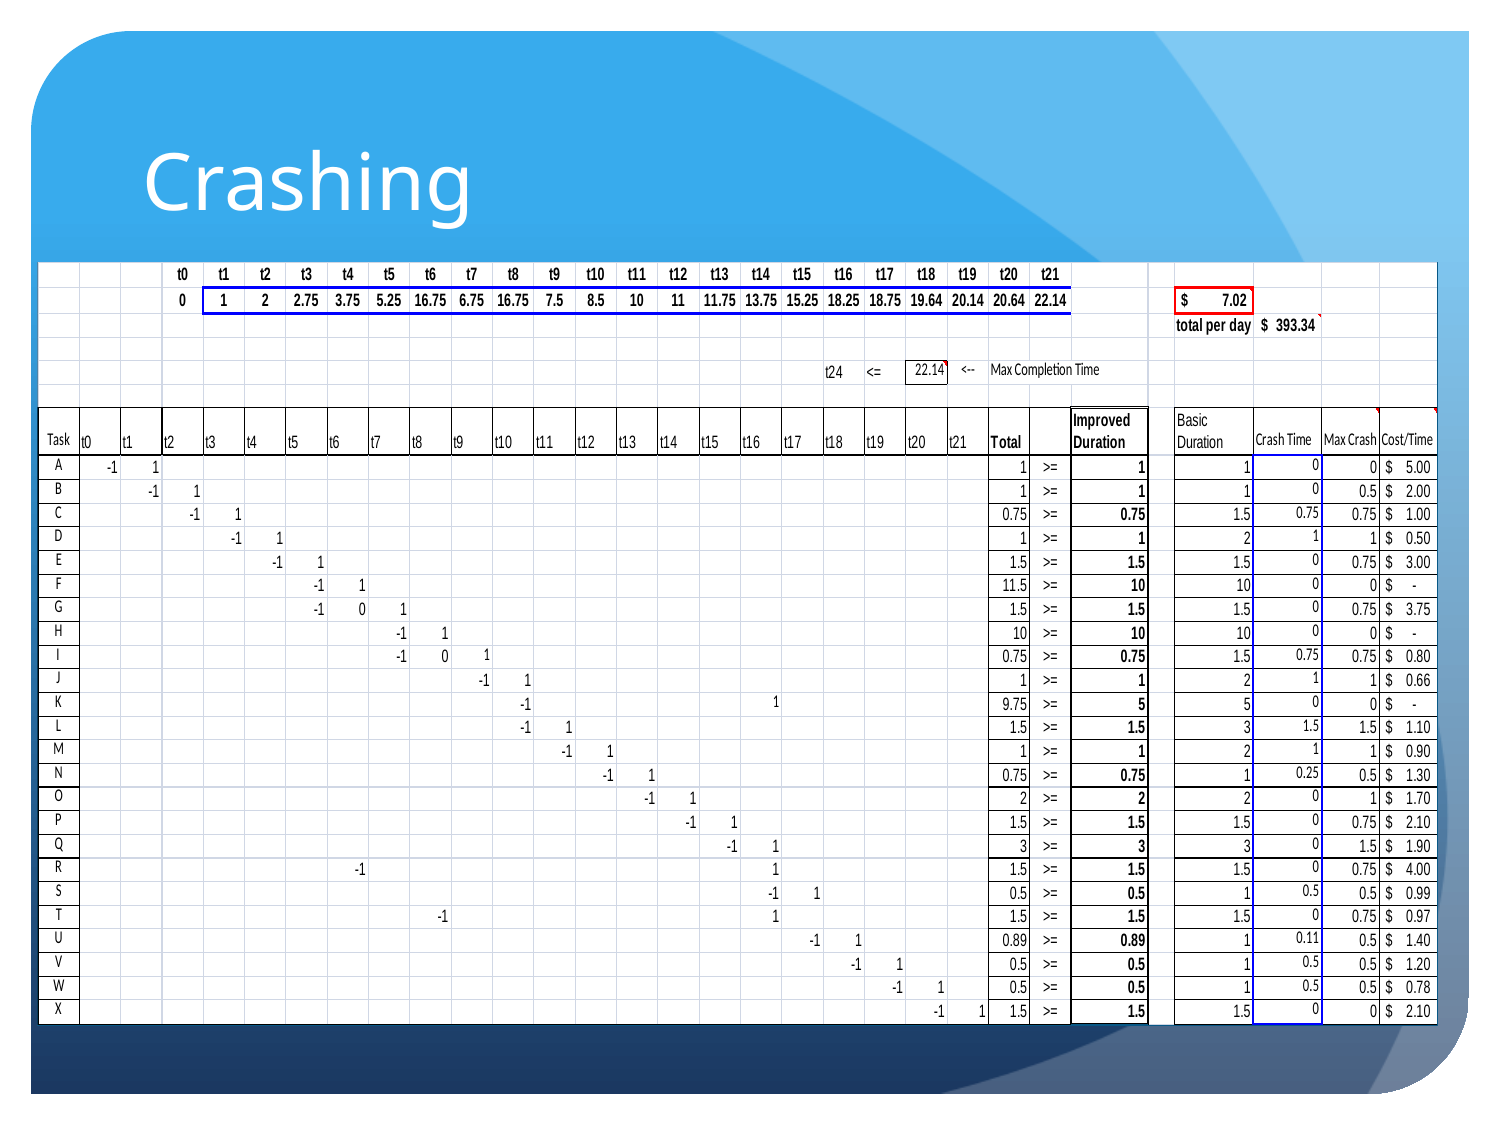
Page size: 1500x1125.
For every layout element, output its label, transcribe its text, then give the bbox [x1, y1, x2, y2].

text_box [37, 262, 1438, 1026]
picture [24, 30, 1473, 1094]
title Crashing [127, 62, 1372, 234]
